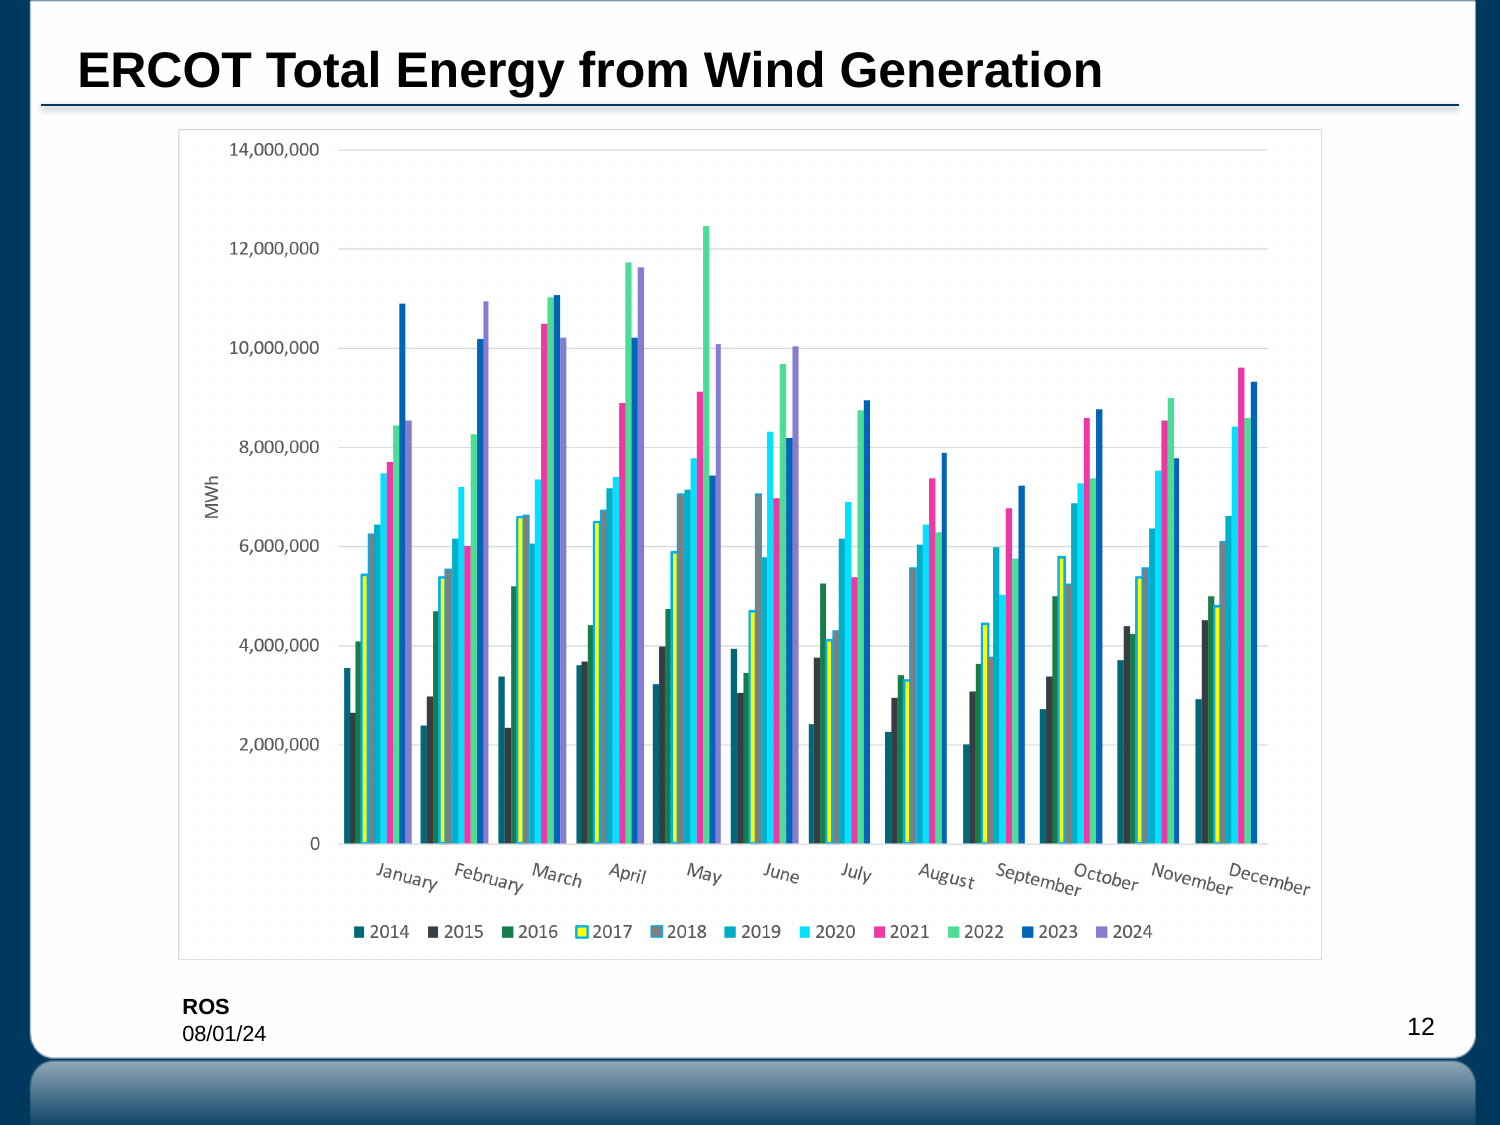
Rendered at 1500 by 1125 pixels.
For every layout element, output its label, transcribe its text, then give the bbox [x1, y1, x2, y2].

title ERCOT Total Energy from Wind Generation [62, 29, 1450, 106]
picture [0, 0, 1500, 1125]
